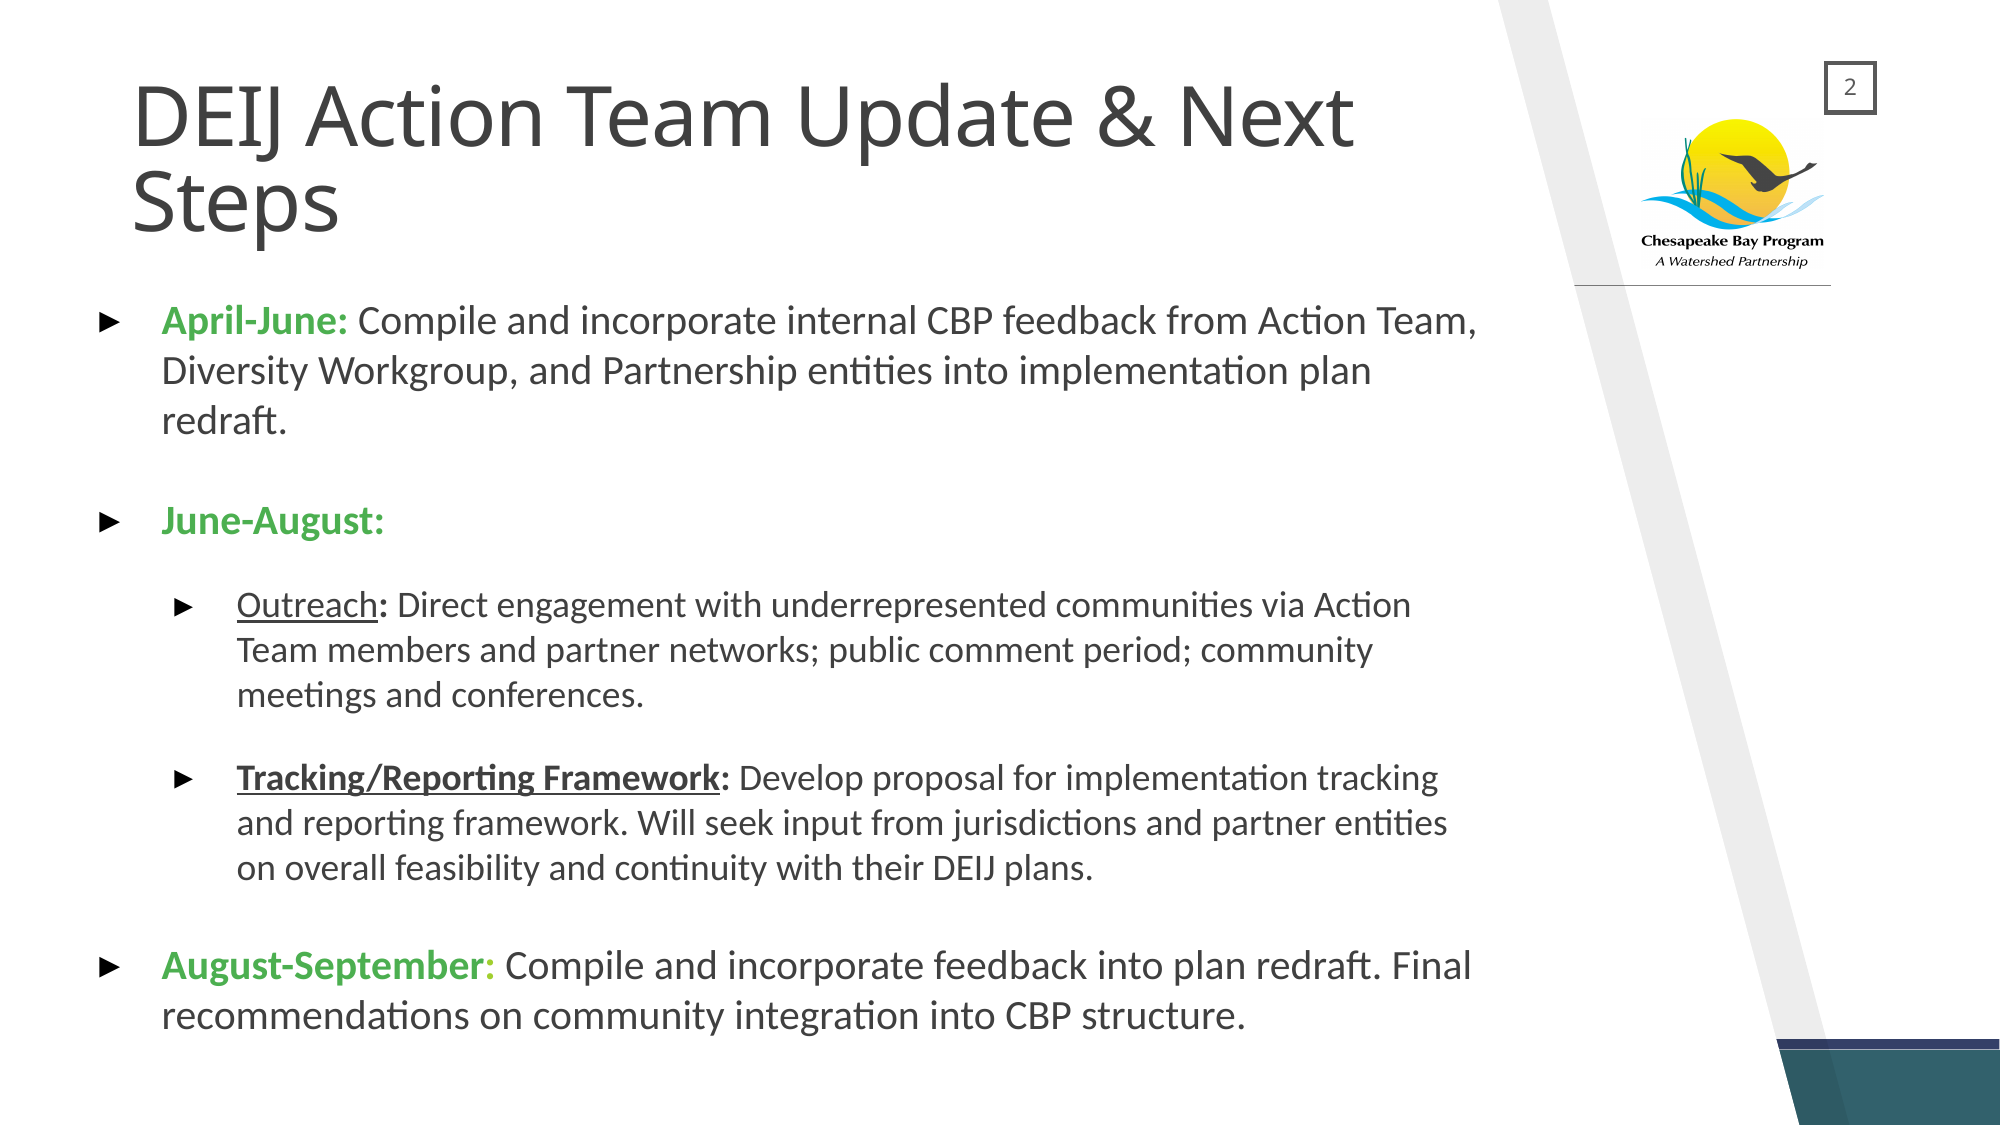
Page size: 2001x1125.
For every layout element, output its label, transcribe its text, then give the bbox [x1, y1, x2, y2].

title DEIJ Action Team Update & Next Steps [111, 58, 1411, 210]
picture [1640, 118, 1824, 270]
text_box April-June: Compile and incorporate internal CBP feedback from Action Team, Diversity Workgroup, and Partnership entities into implementation plan redraft. June-August: Outreach: Direct engagement with underrepresented communities via Action Team members and partner networks; public comment period; community meetings and conferences. Tracking/Reporting Framework: Develop proposal for implementation tracking and reporting framework. Will seek input from jurisdictions and partner entities on overall feasibility and continuity with their DEIJ plans. August-September: Compile and incorporate feedback into plan redraft. Final recommendations on community integration into CBP structure. [79, 210, 1514, 735]
